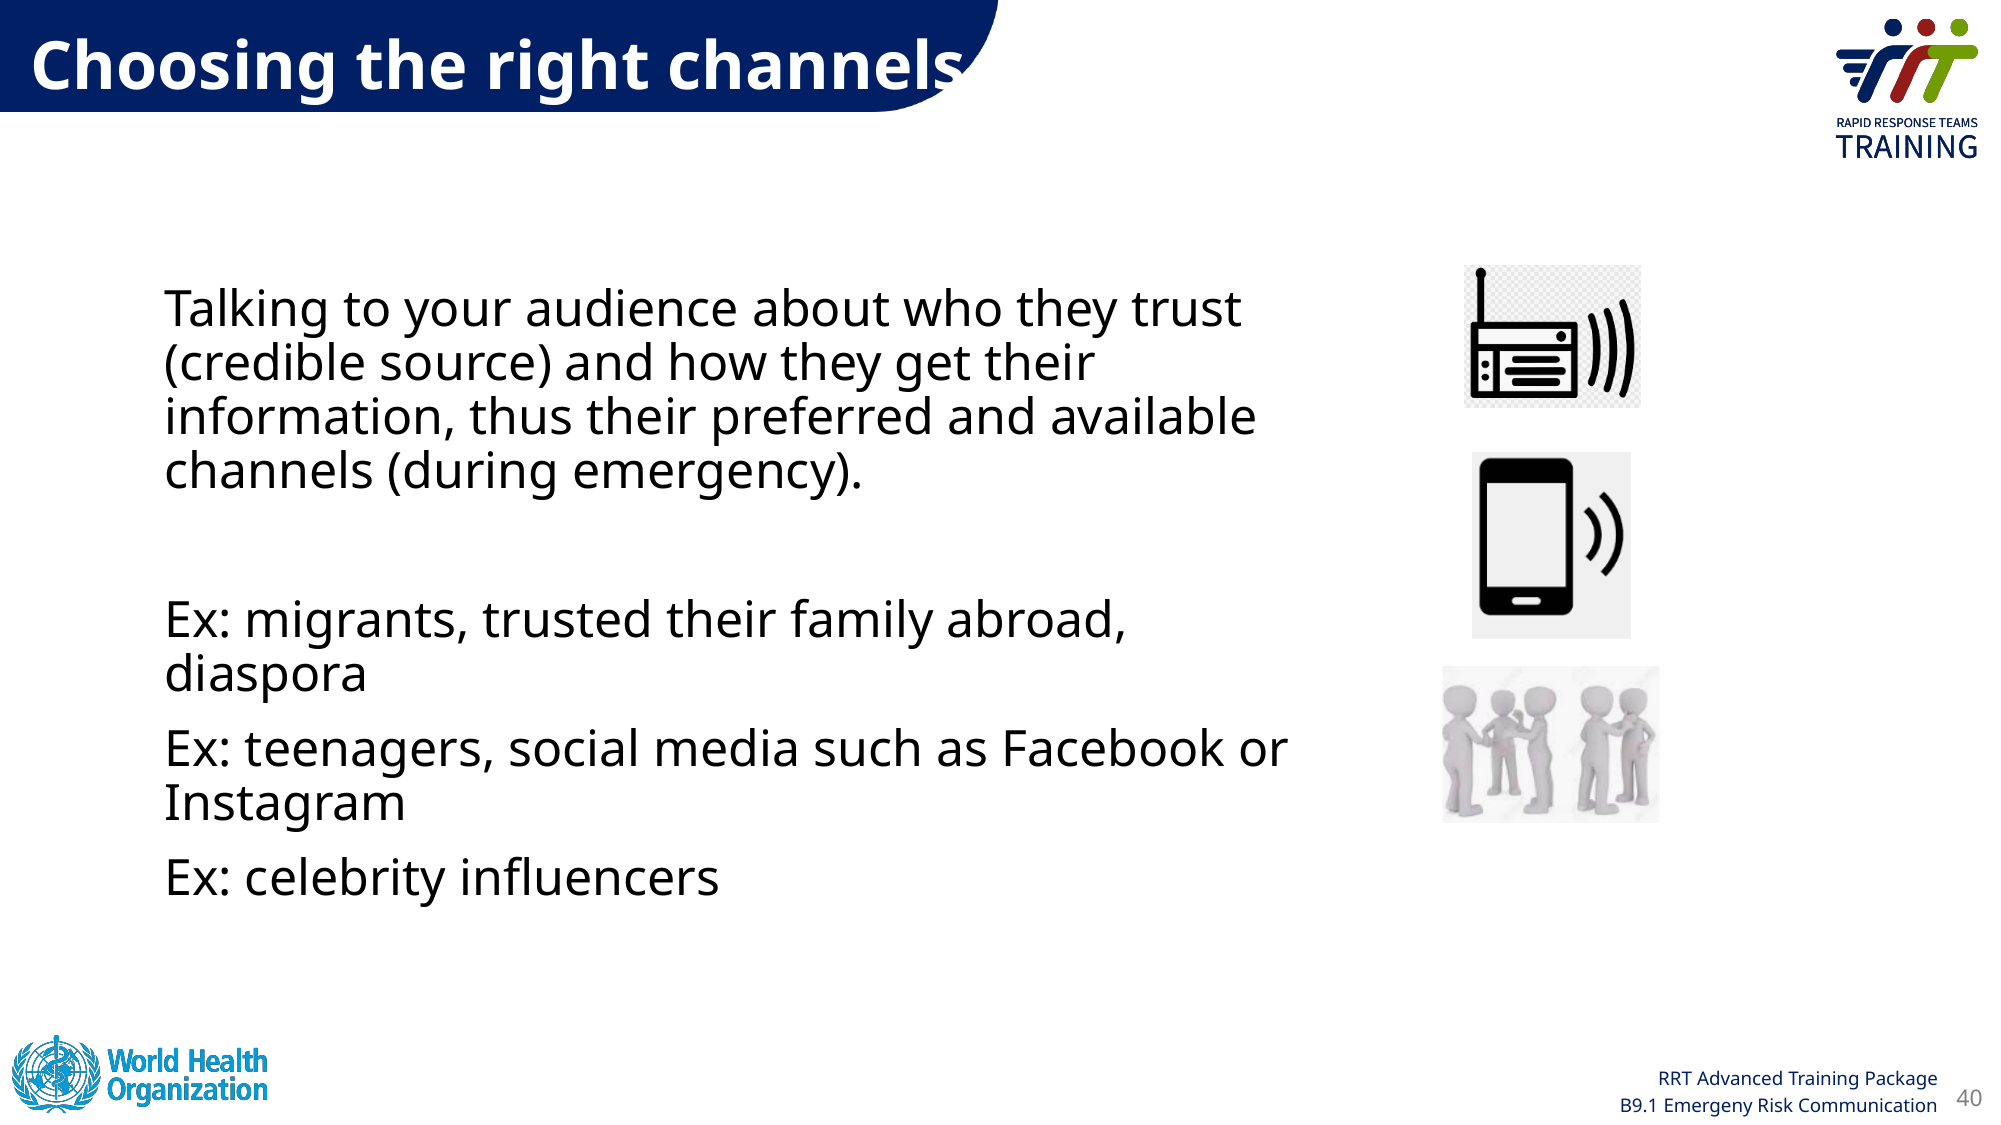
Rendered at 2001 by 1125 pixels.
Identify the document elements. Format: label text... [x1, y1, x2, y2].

picture [36, 1088, 78, 1105]
picture [71, 1053, 90, 1091]
picture [24, 1054, 36, 1087]
picture [1835, 19, 1978, 167]
picture [1440, 665, 1665, 823]
text_box Choosing the right channels [22, 15, 1401, 122]
picture [34, 1054, 43, 1078]
picture [30, 1083, 37, 1091]
picture [12, 1035, 54, 1068]
list Talking to your audience about who they trust (credible source) and how they get their information, thus their preferred and available channels (during emergency). Ex: migrants, trusted their family abroad, diaspora Ex: teenagers, social media such as Facebook or Instagram Ex: celebrity influencers [156, 275, 1344, 842]
picture [12, 1083, 48, 1113]
picture [1472, 452, 1633, 641]
picture [46, 1056, 54, 1062]
picture [1464, 264, 1641, 409]
picture [22, 1062, 26, 1077]
picture [50, 1108, 62, 1113]
picture [59, 1035, 267, 1113]
picture [40, 1062, 47, 1070]
picture [0, 0, 999, 112]
